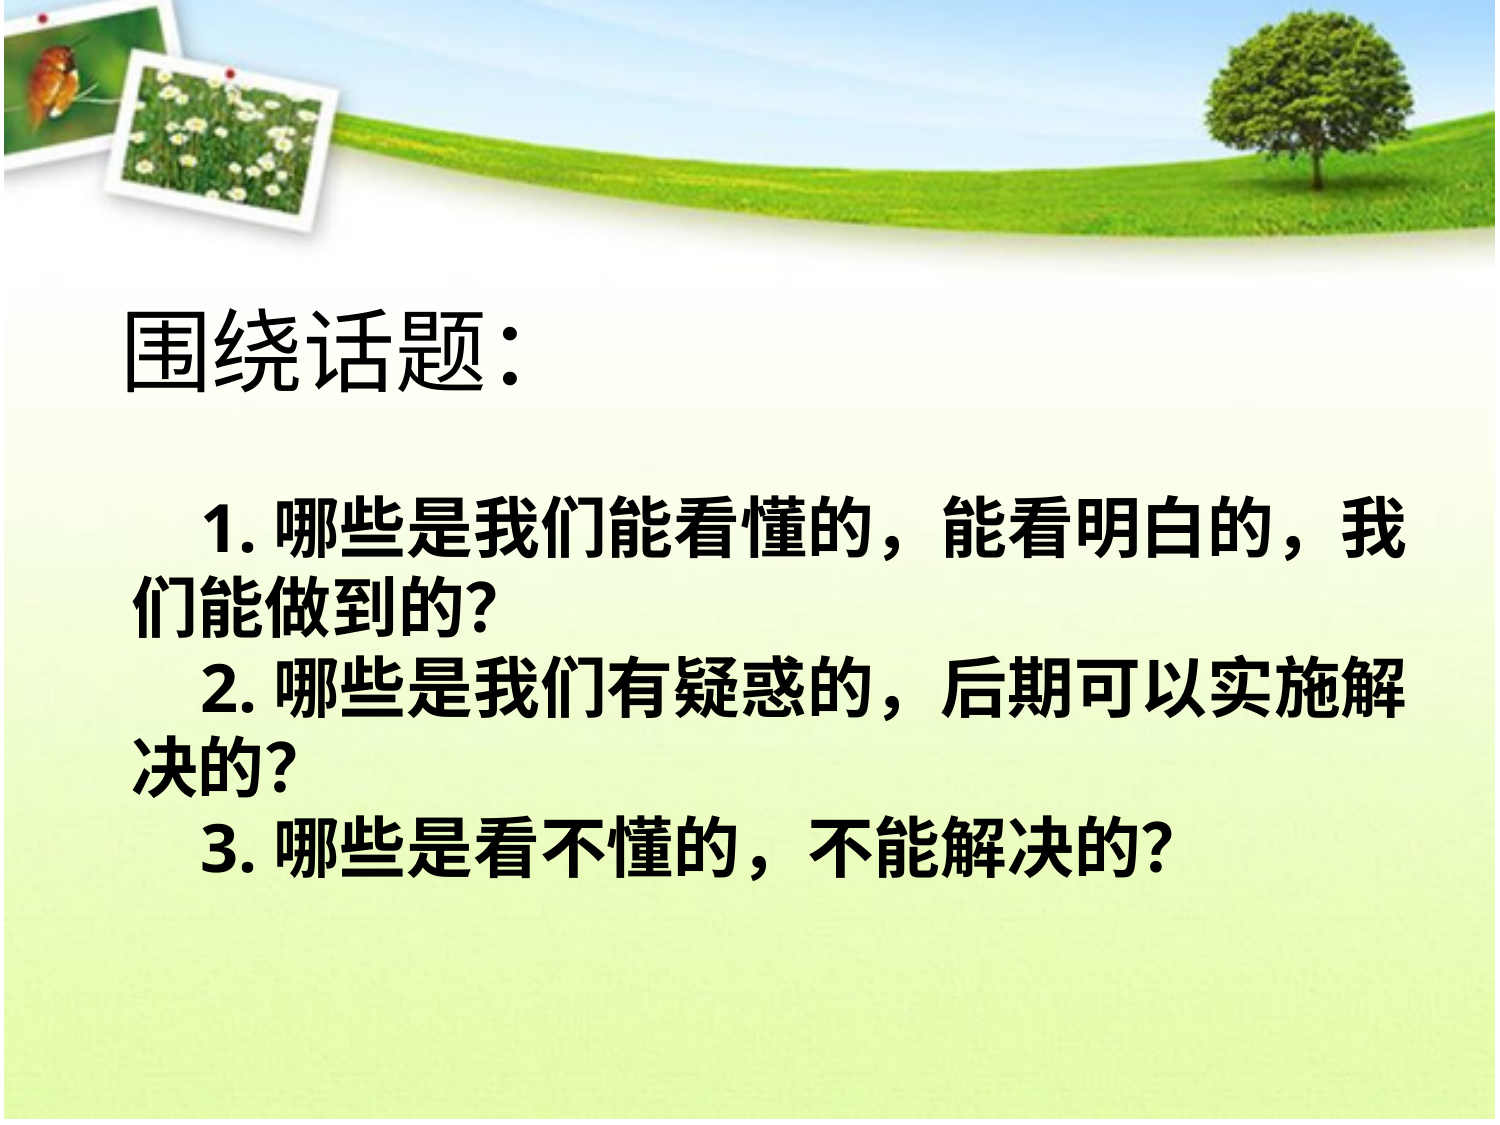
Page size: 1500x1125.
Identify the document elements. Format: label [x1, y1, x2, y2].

list [4, 0, 1495, 1119]
